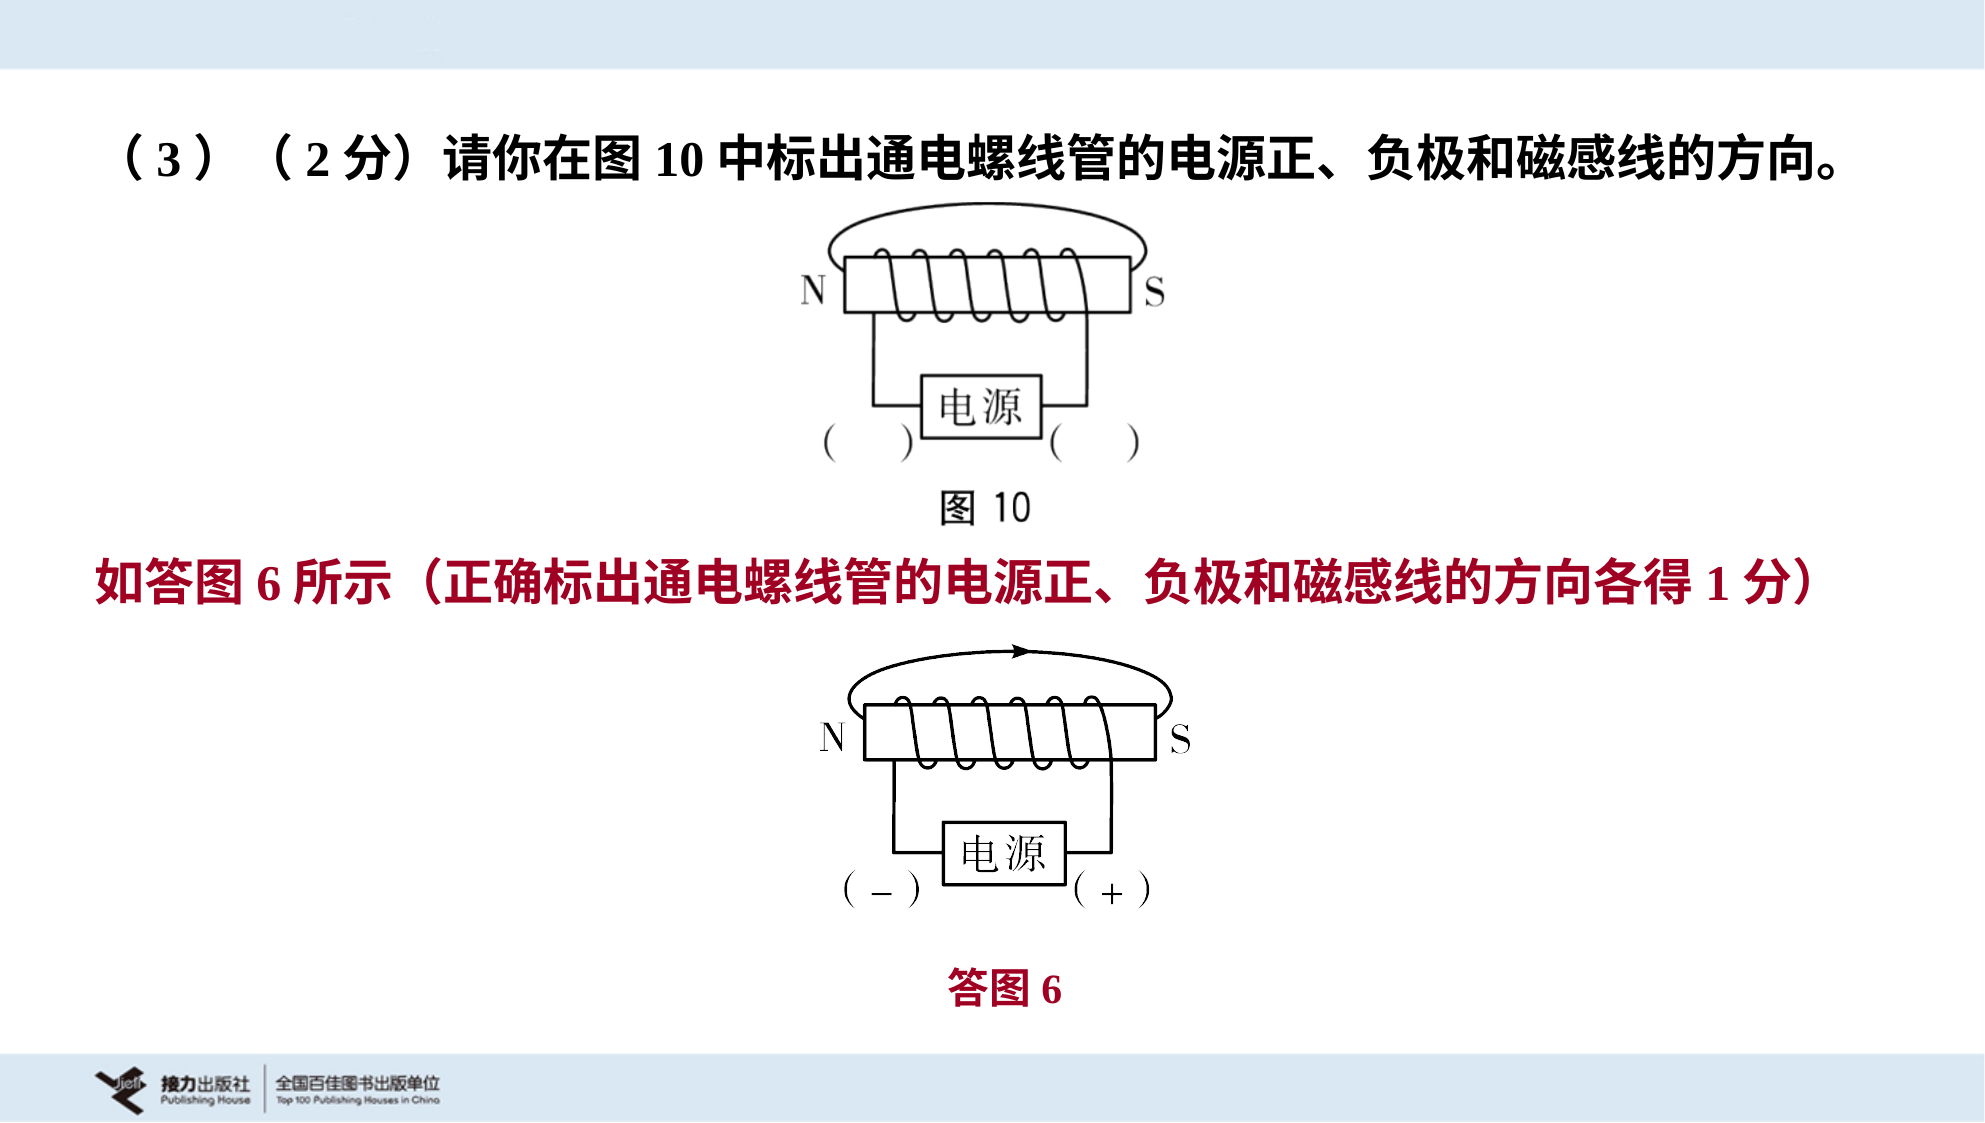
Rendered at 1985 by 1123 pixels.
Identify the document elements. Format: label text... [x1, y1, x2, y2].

text_box 如答图6所示（正确标出通电螺线管的电源正、负极和磁感线的方向各得1分） [94, 523, 1892, 611]
picture [0, 0, 1985, 1122]
text_box 答图6 [936, 924, 1074, 1072]
text_box （3）（2分）请你在图10中标出通电螺线管的电源正、负极和磁感线的方向。 [94, 99, 1892, 187]
